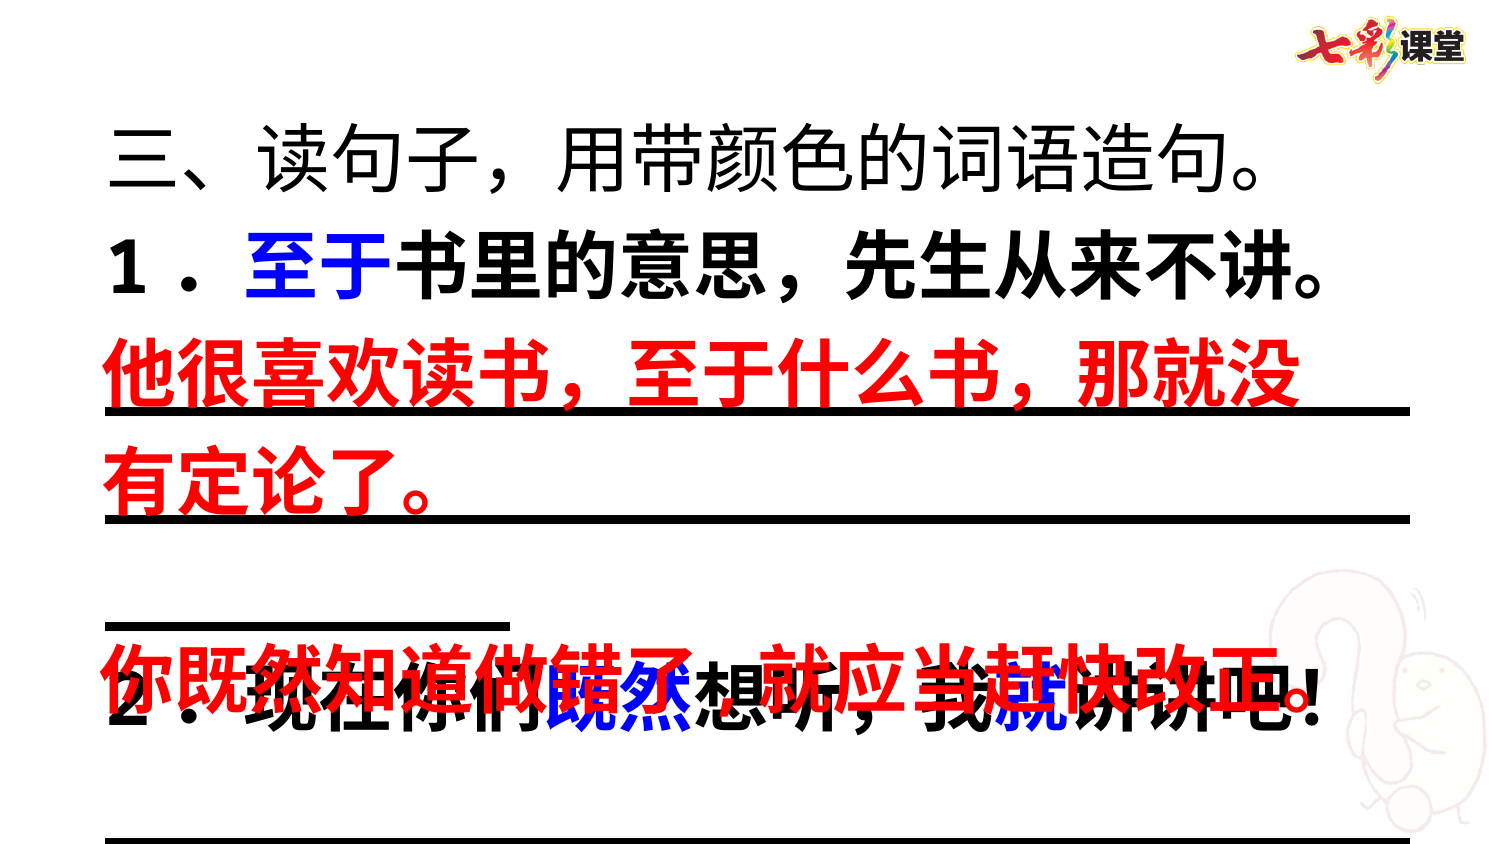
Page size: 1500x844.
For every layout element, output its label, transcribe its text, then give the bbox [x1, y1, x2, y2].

text_box 你既然知道做错了,就应当赶快改正。 [88, 626, 1388, 728]
text_box 三、读句子，用带颜色的词语造句。 1．至于书里的意思，先生从来不讲。 __________________________________________________________ _________ 2．现在你们既然想听，我就讲讲吧！ __________________________________ [90, 85, 1426, 844]
text_box 他很喜欢读书，至于什么书，那就没有定论了。 [90, 302, 1343, 530]
picture [1293, 15, 1468, 84]
